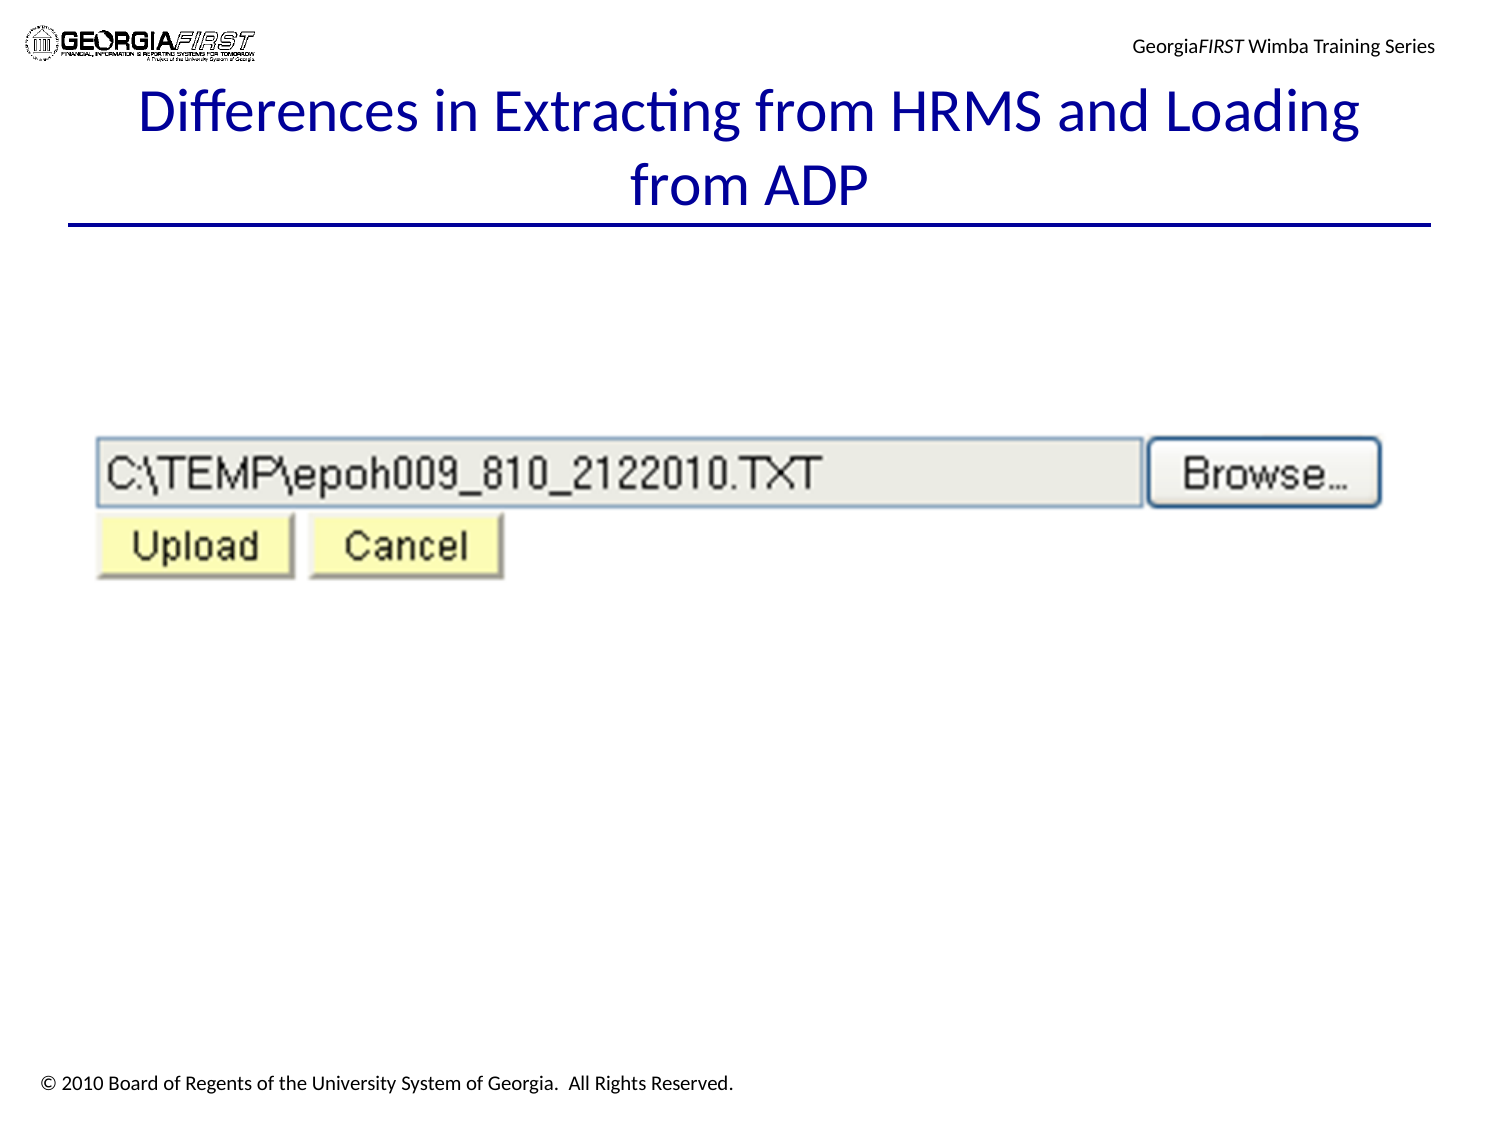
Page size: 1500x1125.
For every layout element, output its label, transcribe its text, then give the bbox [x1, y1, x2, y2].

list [74, 374, 1426, 613]
picture [24, 24, 255, 63]
title Differences in Extracting from HRMS and Loading from ADP [75, 62, 1425, 225]
